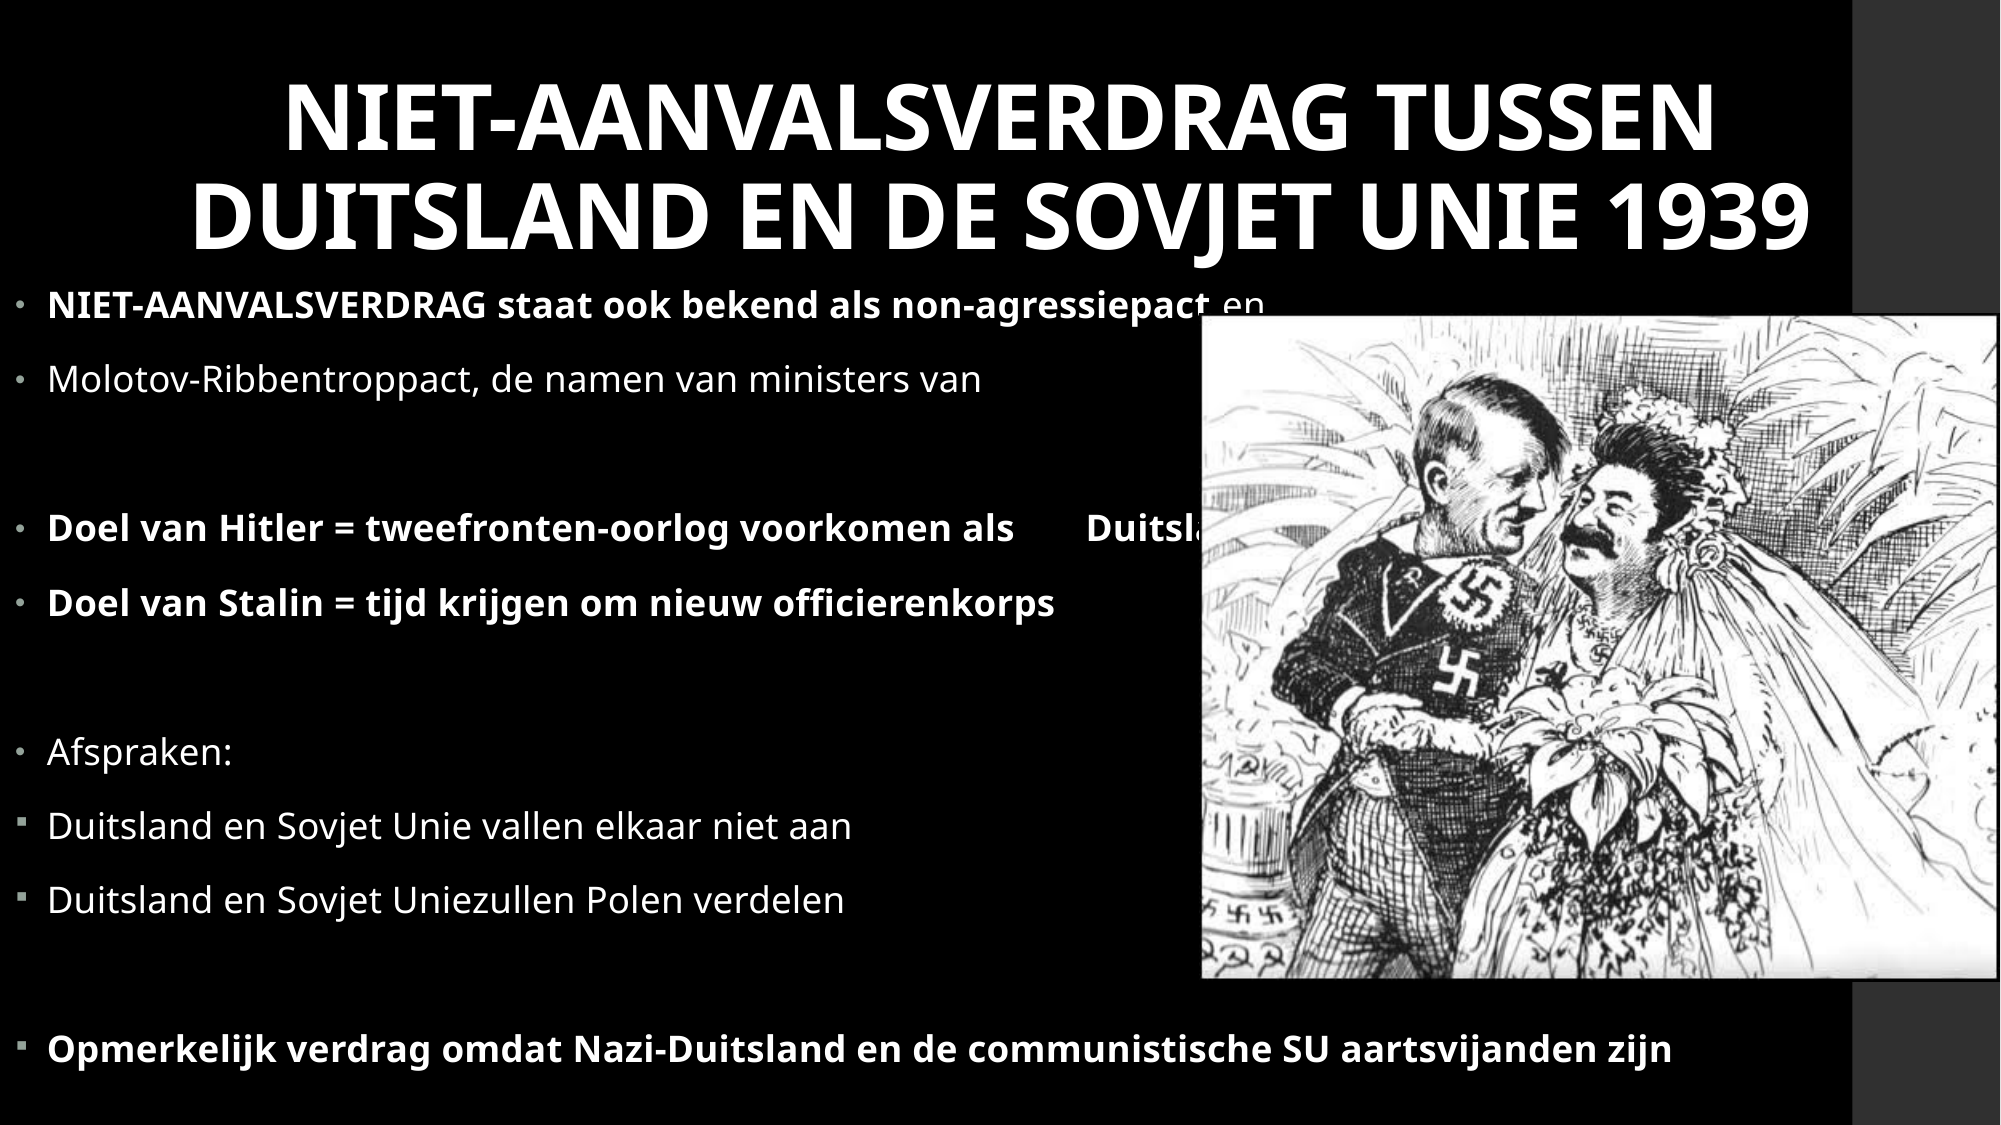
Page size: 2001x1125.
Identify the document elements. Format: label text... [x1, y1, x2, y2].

title NIET-AANVALSVERDRAG TUSSEN DUITSLAND EN DE SOVJET UNIE 1939 [0, 59, 2000, 277]
picture [1199, 313, 2000, 982]
list NIET-AANVALSVERDRAG staat ook bekend als non-agressiepact en Molotov-Ribbentroppact, de namen van ministers van buitenlandse zaken Doel van Hitler = tweefronten-oorlog voorkomen als Duitsland Polen zal binnenvallen Doel van Stalin = tijd krijgen om nieuw officierenkorps op te bouwen na de Grote Zuiveringen Afspraken: Duitsland en Sovjet Unie vallen elkaar niet aan Duitsland en Sovjet Uniezullen Polen verdelen Opmerkelijk verdrag omdat Nazi-Duitsland en de communistische SU aartsvijanden zijn [0, 277, 2000, 1125]
